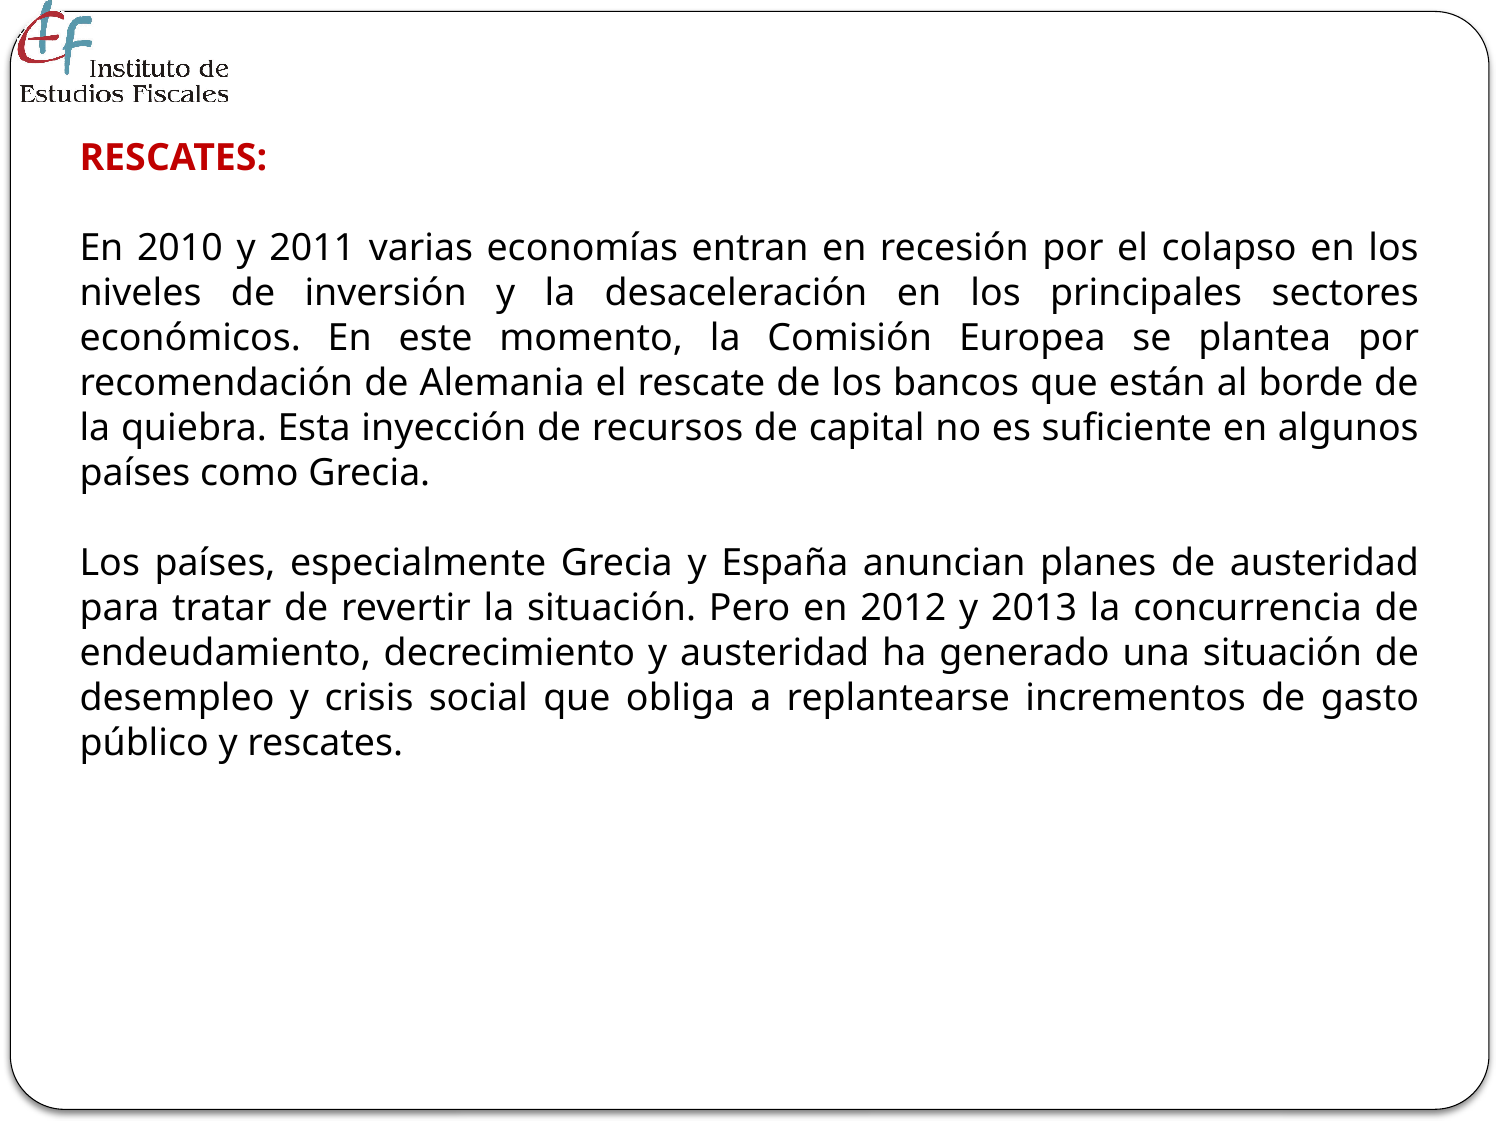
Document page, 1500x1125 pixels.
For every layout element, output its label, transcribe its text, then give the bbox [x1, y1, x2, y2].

picture [17, 0, 228, 102]
text_box RESCATES: En 2010 y 2011 varias economías entran en recesión por el colapso en los niveles de inversión y la desaceleración en los principales sectores económicos. En este momento, la Comisión Europea se plantea por recomendación de Alemania el rescate de los bancos que están al borde de la quiebra. Esta inyección de recursos de capital no es suficiente en algunos países como Grecia. Los países, especialmente Grecia y España anuncian planes de austeridad para tratar de revertir la situación. Pero en 2012 y 2013 la concurrencia de endeudamiento, decrecimiento y austeridad ha generado una situación de desempleo y crisis social que obliga a replantearse incrementos de gasto público y rescates. [64, 125, 1436, 816]
